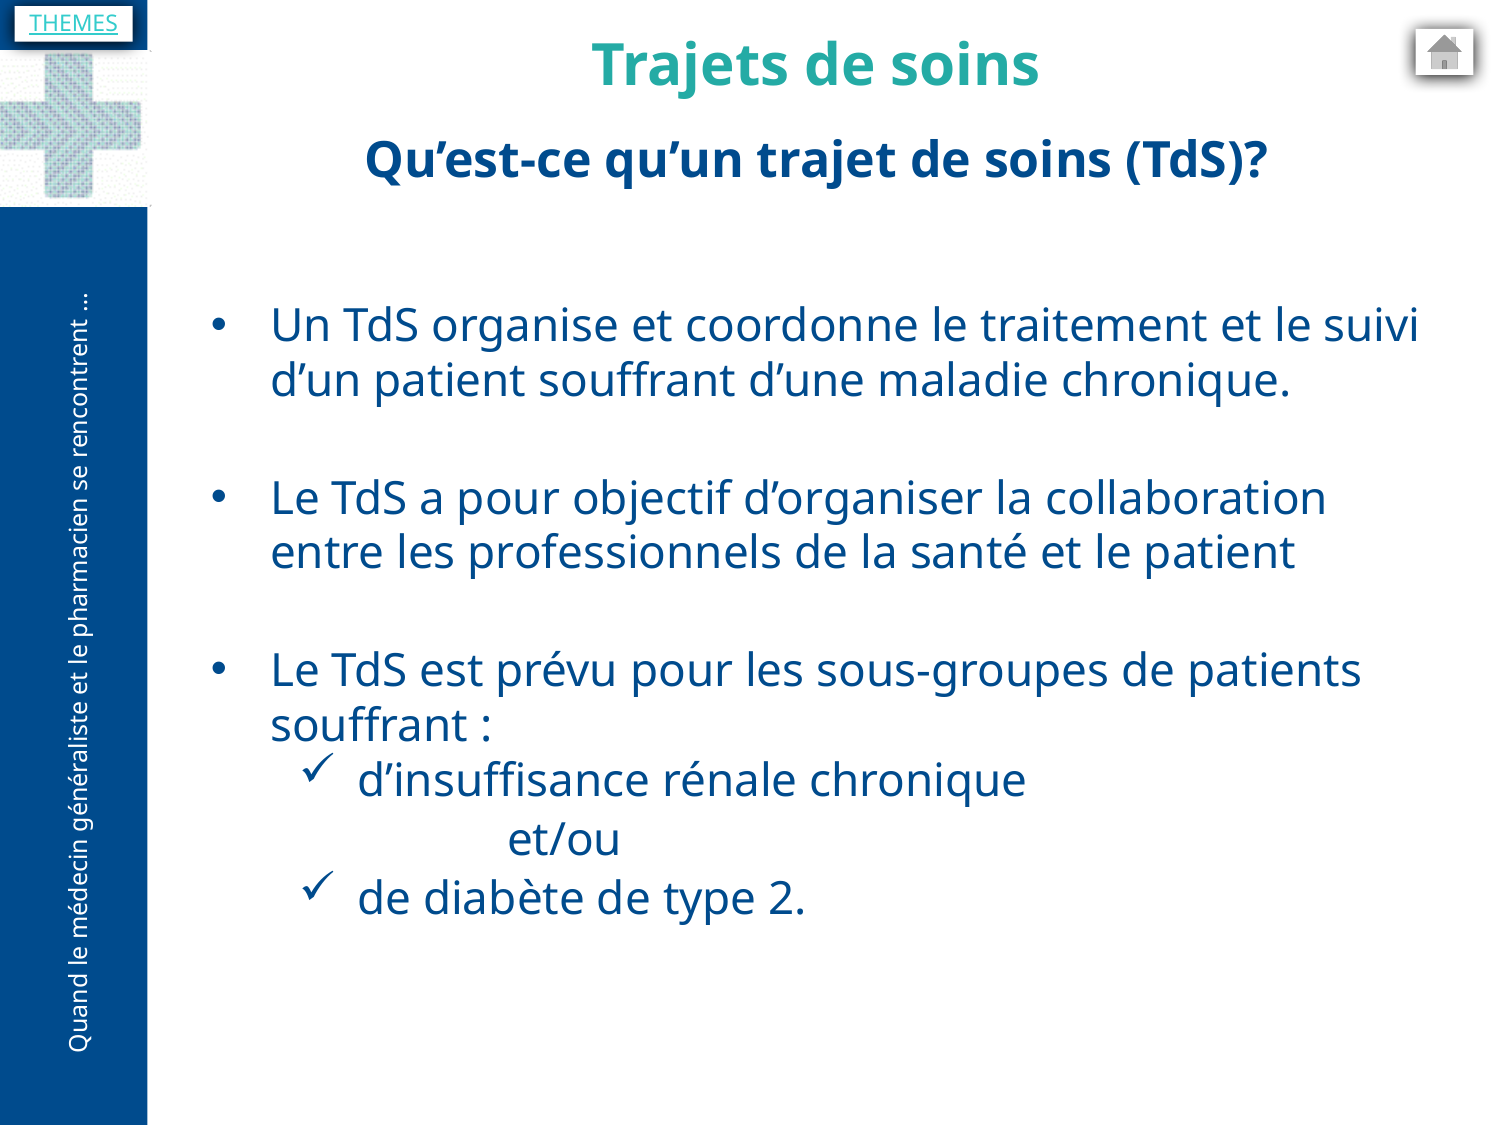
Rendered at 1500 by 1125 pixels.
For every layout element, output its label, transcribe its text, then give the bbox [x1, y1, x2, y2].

picture [0, 50, 152, 207]
text_box [1415, 28, 1474, 76]
text_box THEMES [14, 5, 134, 42]
list Trajets de soins [174, 28, 1458, 120]
list Un TdS organise et coordonne le traitement et le suivi d’un patient souffrant d’une maladie chronique. Le TdS a pour objectif d’organiser la collaboration entre les professionnels de la santé et le patient Le TdS est prévu pour les sous-groupes de patients souffrant : d’insuffisance rénale chronique et/ou de diabète de type 2. [195, 288, 1458, 1113]
text_box Qu’est-ce qu’un trajet de soins (TdS)? [174, 120, 1458, 195]
